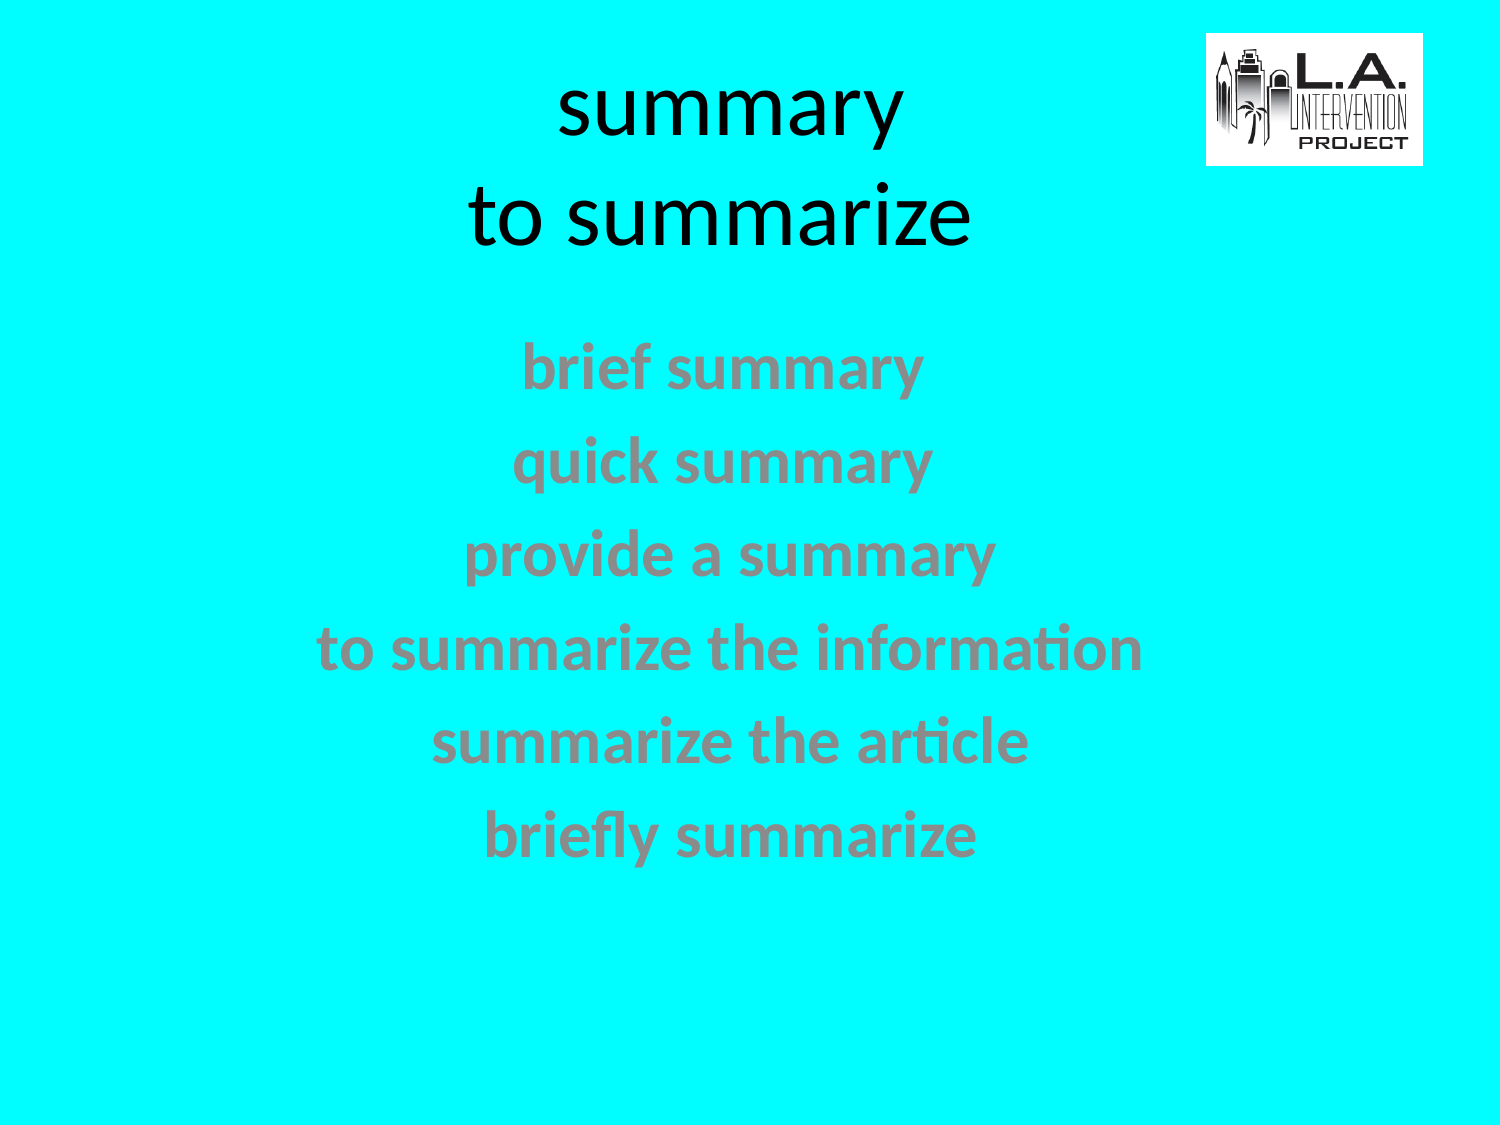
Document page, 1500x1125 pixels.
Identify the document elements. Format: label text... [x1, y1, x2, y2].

title summary to summarize [93, 33, 1369, 275]
subtitle brief summary quick summary provide a summary to summarize the information summarize the article briefly summarize [93, 315, 1369, 1042]
picture [1206, 32, 1424, 167]
